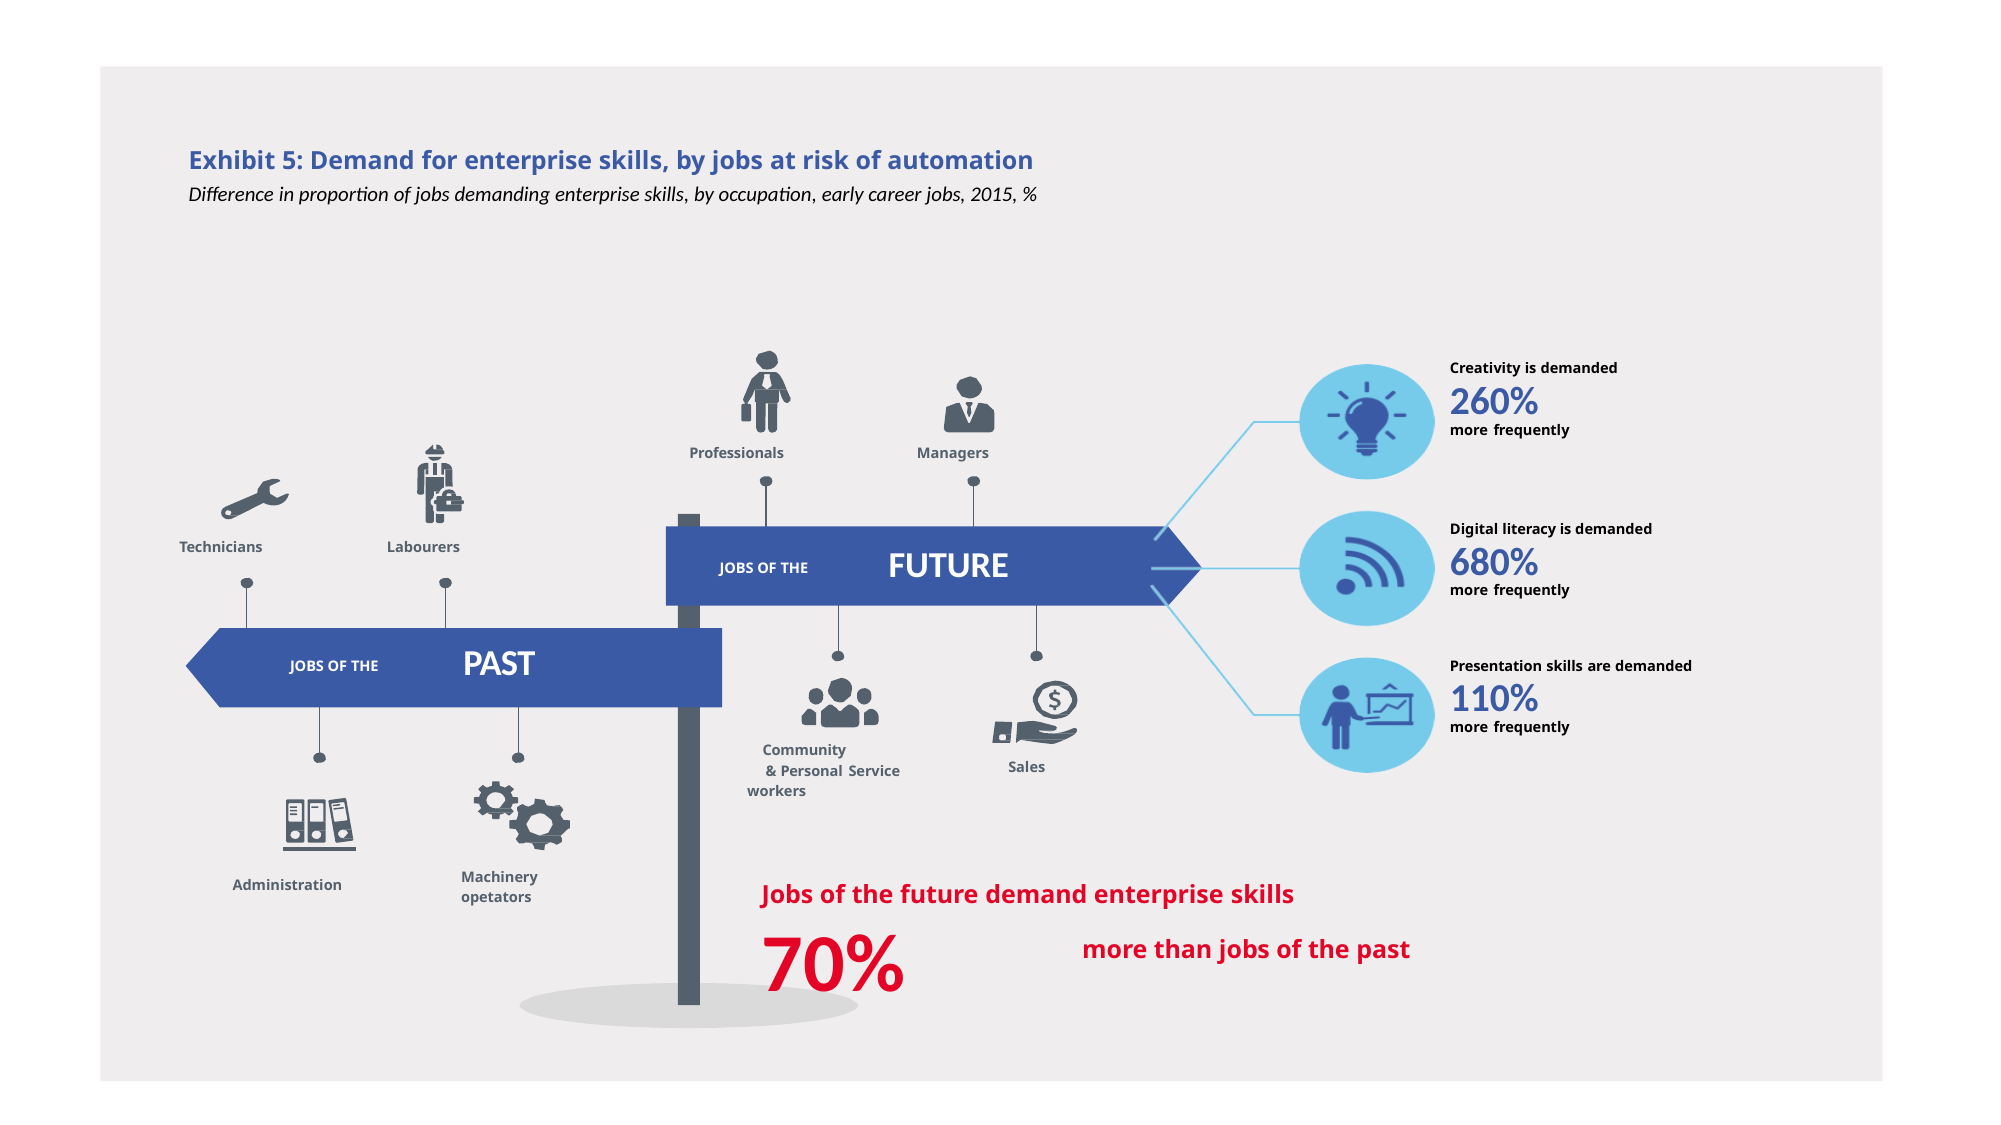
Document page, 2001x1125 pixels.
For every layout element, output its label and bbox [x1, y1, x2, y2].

text_box [100, 66, 1883, 1082]
